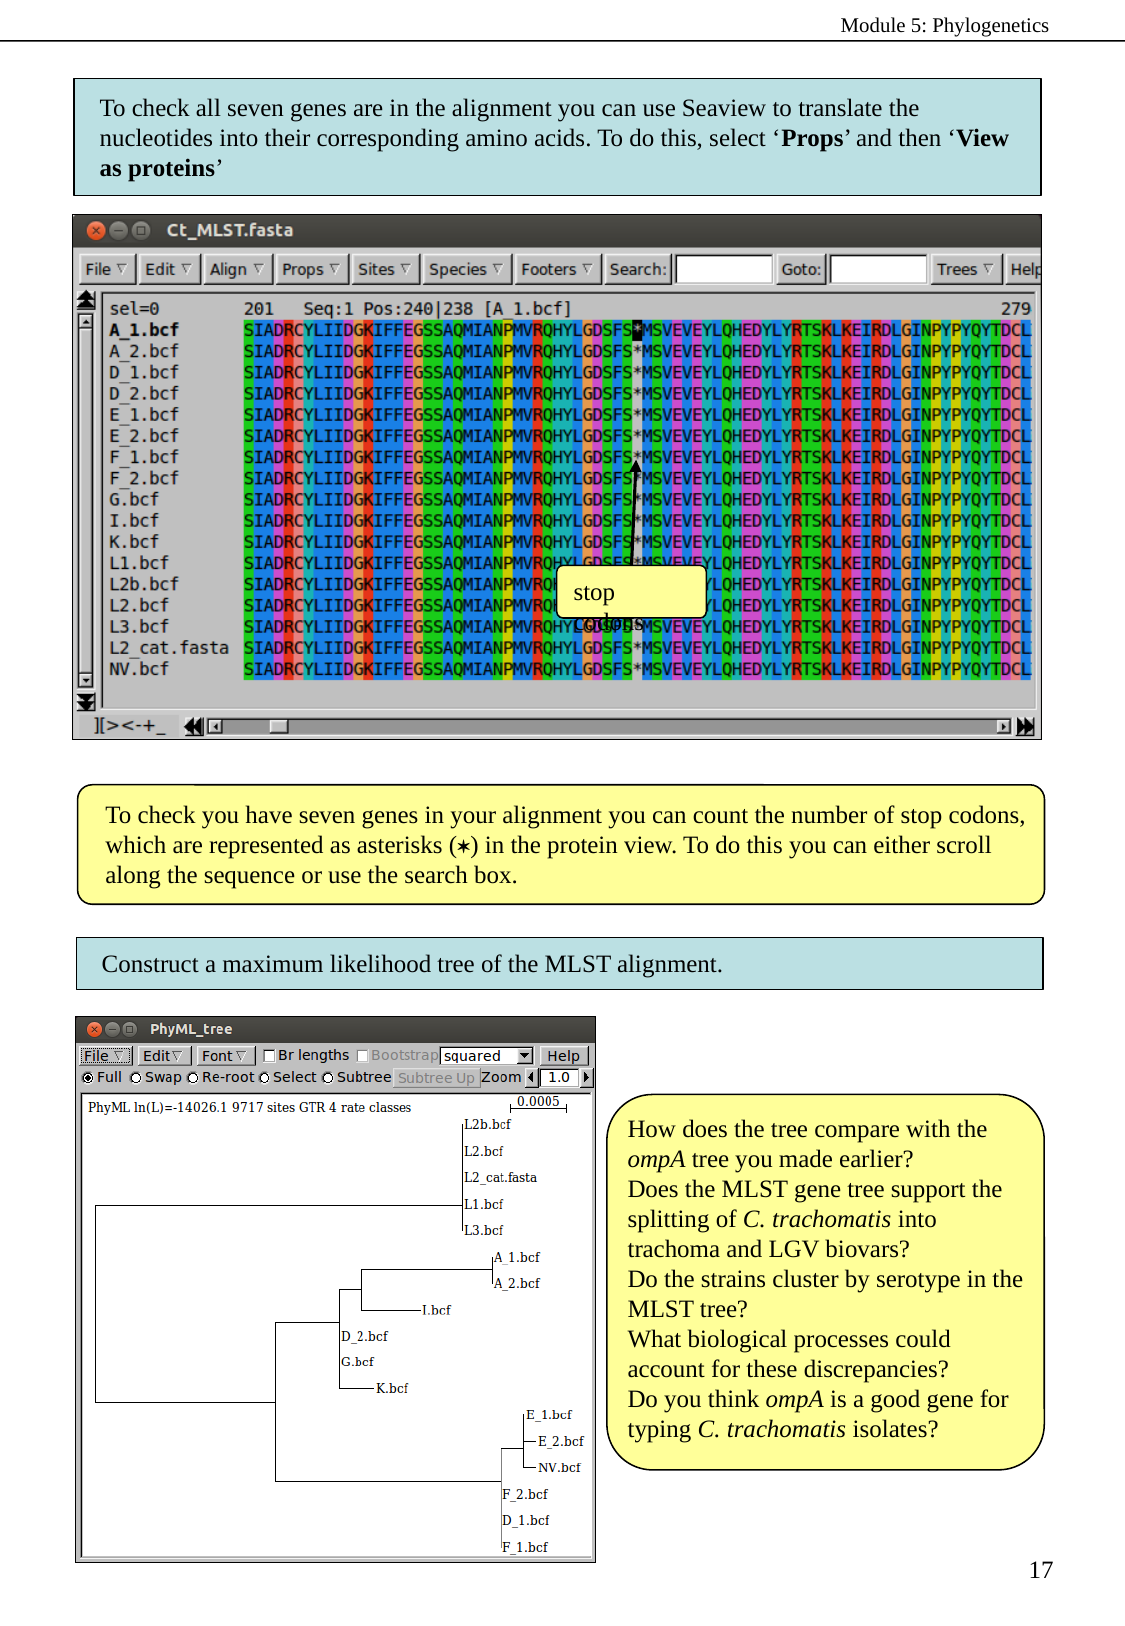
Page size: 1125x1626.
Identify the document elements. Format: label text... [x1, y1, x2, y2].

picture [74, 1016, 597, 1563]
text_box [606, 1094, 1047, 1481]
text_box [556, 565, 708, 619]
slide_number 17 [806, 1545, 1069, 1593]
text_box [73, 78, 1042, 196]
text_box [631, 459, 637, 566]
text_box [76, 937, 1044, 990]
picture [72, 214, 1042, 740]
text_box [77, 784, 1049, 928]
